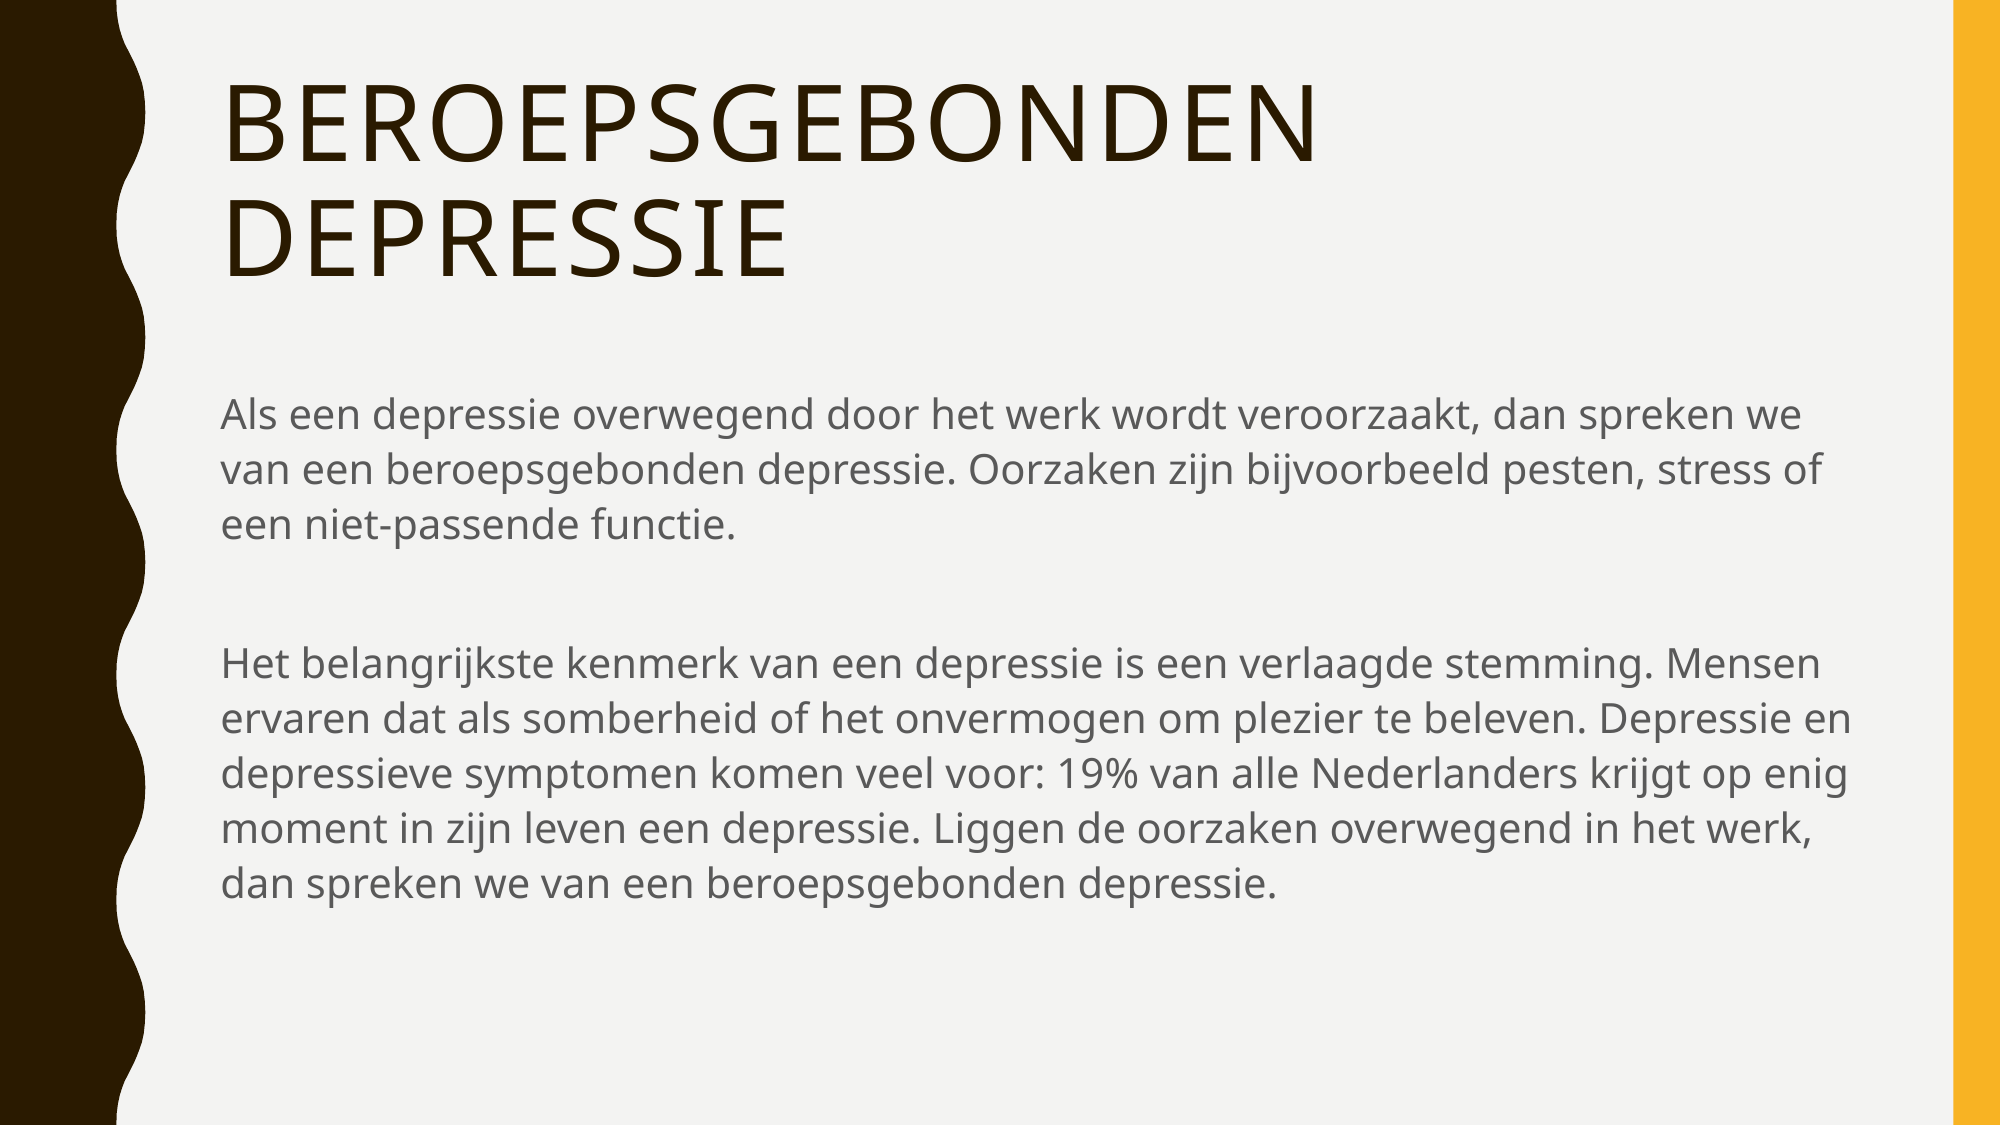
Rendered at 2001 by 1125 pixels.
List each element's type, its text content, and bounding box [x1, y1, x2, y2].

title Beroepsgebonden depressie [205, 62, 1875, 308]
list Als een depressie overwegend door het werk wordt veroorzaakt, dan spreken we van een beroepsgebonden depressie. Oorzaken zijn bijvoorbeeld pesten, stress of een niet-passende functie. Het belangrijkste kenmerk van een depressie is een verlaagde stemming. Mensen ervaren dat als somberheid of het onvermogen om plezier te beleven. Depressie en depressieve symptomen komen veel voor: 19% van alle Nederlanders krijgt op enig moment in zijn leven een depressie. Liggen de oorzaken overwegend in het werk, dan spreken we van een beroepsgebonden depressie. [205, 375, 1875, 965]
